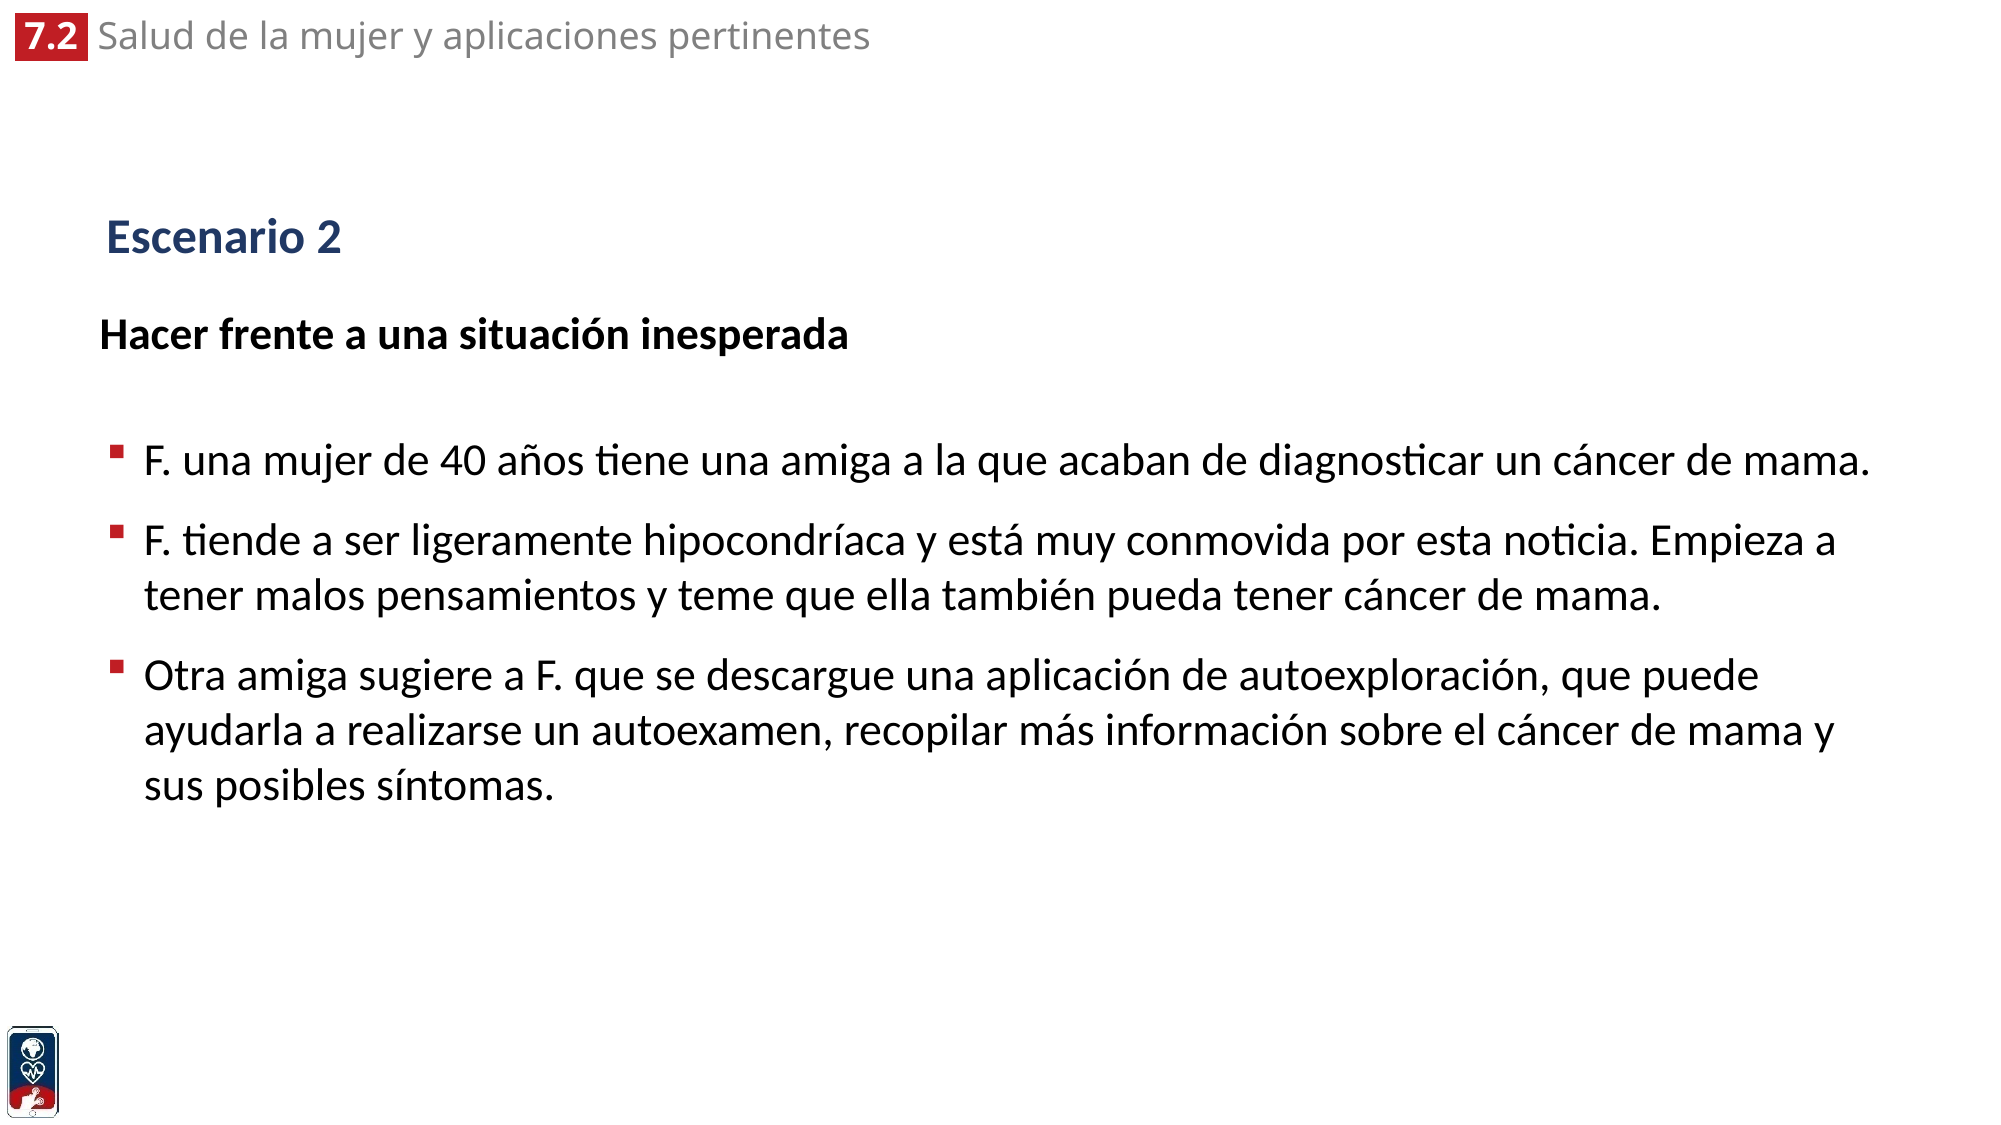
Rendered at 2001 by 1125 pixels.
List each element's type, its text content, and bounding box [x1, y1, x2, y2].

list Hacer frente a una situación inesperada [84, 296, 931, 380]
picture [7, 1026, 59, 1118]
title Escenario 2 [91, 177, 1906, 297]
list F. una mujer de 40 años tiene una amiga a la que acaban de diagnosticar un cáncer de mama. F. tiende a ser ligeramente hipocondríaca y está muy conmovida por esta noticia. Empieza a tener malos pensamientos y teme que ella también pueda tener cáncer de mama. Otra amiga sugiere a F. que se descargue una aplicación de autoexploración, que puede ayudarla a realizarse un autoexamen, recopilar más información sobre el cáncer de mama y sus posibles síntomas. [91, 422, 1906, 1070]
